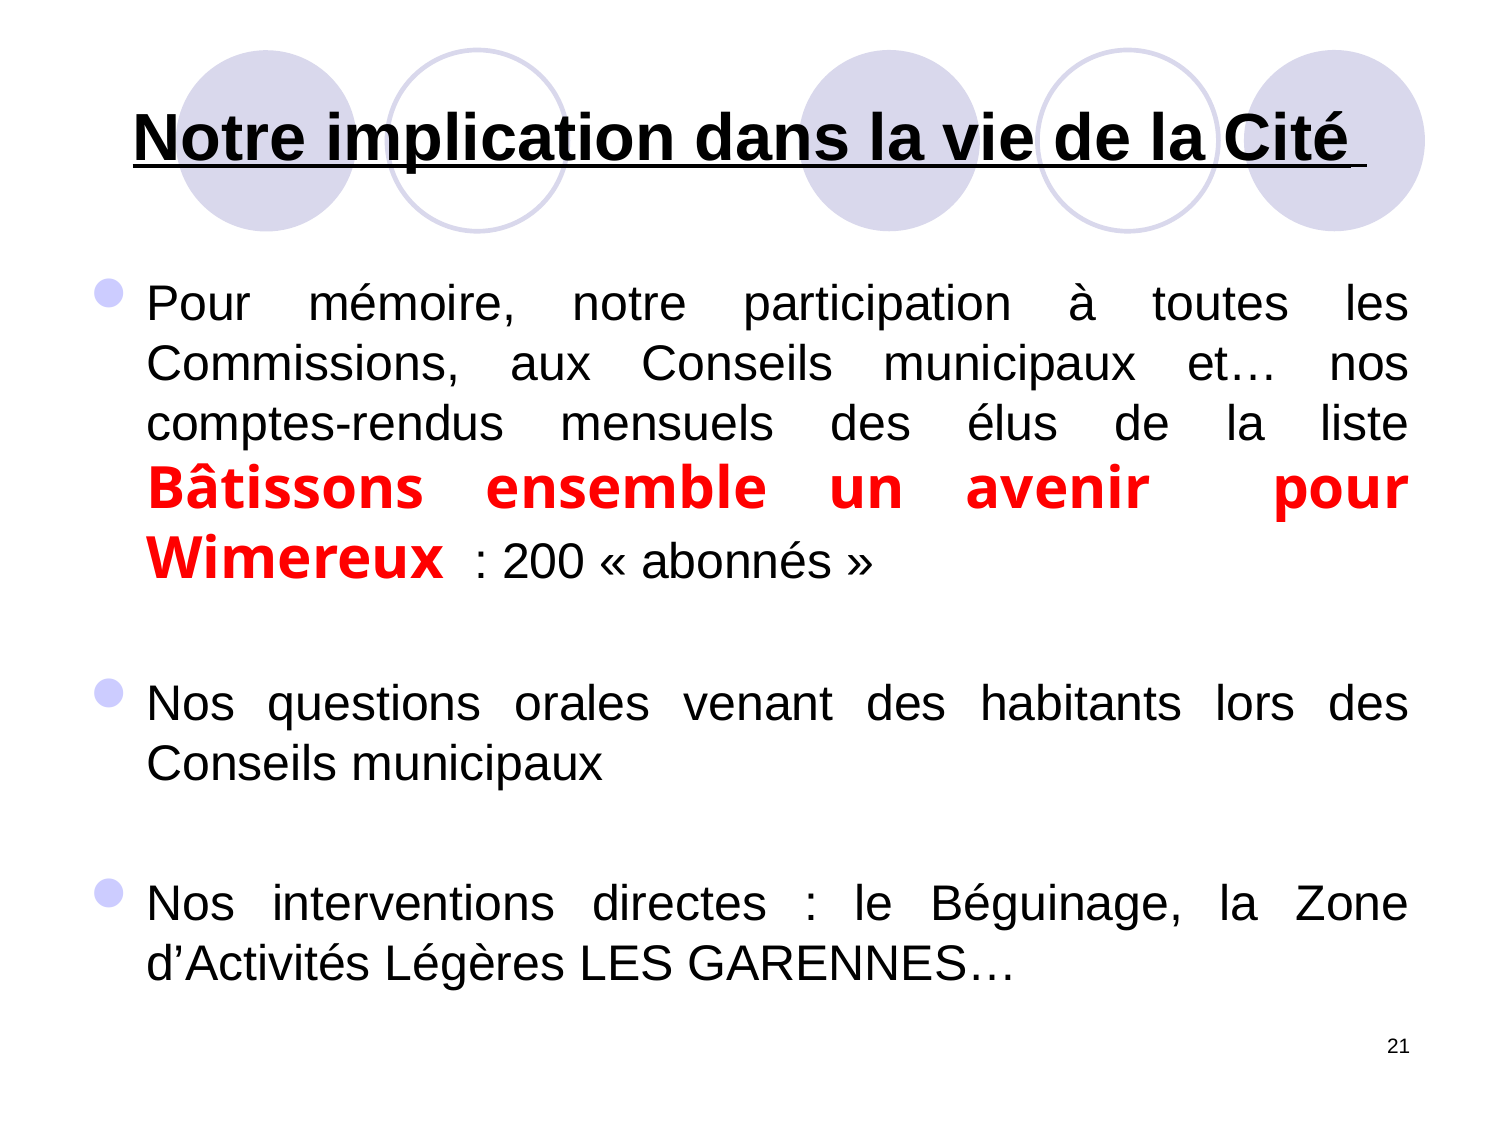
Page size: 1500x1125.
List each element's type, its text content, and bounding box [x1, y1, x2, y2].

title Notre implication dans la vie de la Cité [74, 44, 1426, 233]
list Pour mémoire, notre participation à toutes les Commissions, aux Conseils municipaux et… nos comptes-rendus mensuels des élus de la liste Bâtissons ensemble un avenir pour Wimereux : 200 « abonnés » Nos questions orales venant des habitants lors des Conseils municipaux Nos interventions directes : le Béguinage, la Zone d’Activités Légères LES GARENNES… [74, 262, 1426, 1006]
slide_number 21 [1074, 1024, 1426, 1101]
